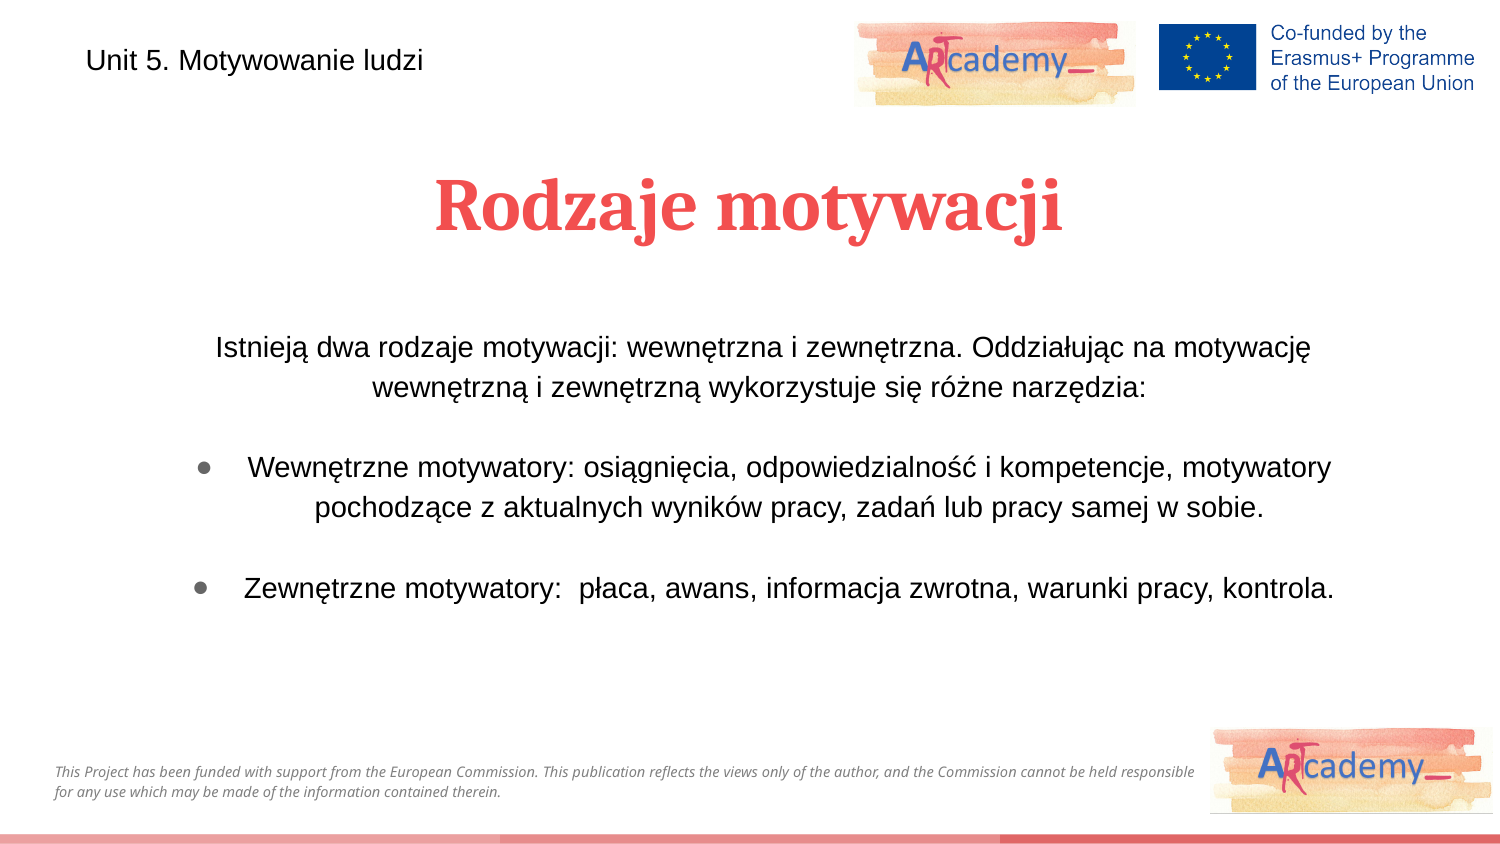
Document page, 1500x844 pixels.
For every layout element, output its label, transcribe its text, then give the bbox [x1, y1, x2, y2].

text_box This Project has been funded with support from the European Commission. This publication reflects the views only of the author, and the Commission cannot be held responsible for any use which may be made of the information contained therein. [39, 754, 1205, 799]
picture [854, 2, 1137, 138]
picture [1158, 24, 1474, 94]
list Istnieją dwa rodzaje motywacji: wewnętrzna i zewnętrzna. Oddziałując na motywację wewnętrzną i zewnętrzną wykorzystuje się różne narzędzia: Wewnętrzne motywatory: osiągnięcia, odpowiedzialność i kompetencje, motywatory pochodzące z aktualnych wyników pracy, zadań lub pracy samej w sobie. Zewnętrzne motywatory: płaca, awans, informacja zwrotna, warunki pracy, kontrola. [137, 307, 1369, 650]
text_box Unit 5. Motywowanie ludzi [70, 33, 583, 84]
title Rodzaje motywacji [180, 53, 1352, 261]
picture [1210, 709, 1493, 844]
